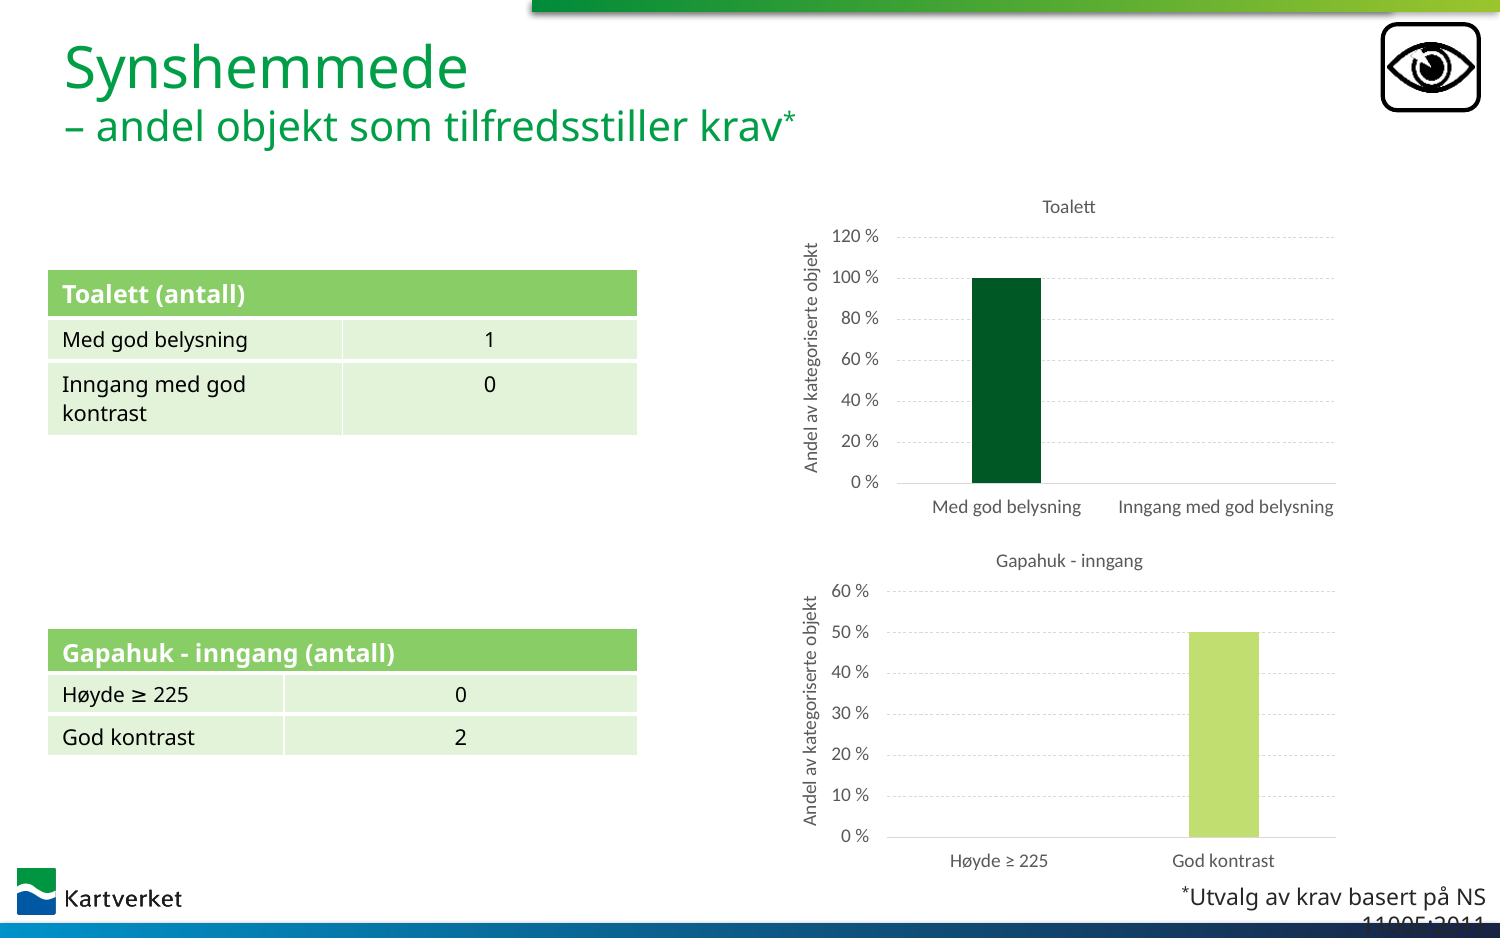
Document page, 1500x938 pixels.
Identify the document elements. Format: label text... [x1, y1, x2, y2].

table_header Gapahuk - inngang (antall) [48, 629, 637, 671]
table_cell God kontrast [48, 716, 283, 755]
table_cell 0 [285, 675, 637, 712]
table_header Toalett (antall) [48, 270, 637, 316]
table_cell Med god belysning [48, 320, 342, 359]
table_cell 0 [343, 363, 637, 435]
table_cell 2 [285, 716, 637, 755]
text_box *Utvalg av krav basert på NS 11005:2011 [1068, 873, 1500, 938]
picture [791, 541, 1348, 880]
picture [791, 187, 1348, 526]
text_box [1382, 24, 1480, 111]
table_cell Høyde ≥ 225 [48, 675, 283, 712]
table_cell Inngang med god kontrast [48, 363, 342, 435]
table_cell 1 [343, 320, 637, 359]
text_box Synshemmede – andel objekt som tilfredsstiller krav* [49, 24, 1431, 158]
